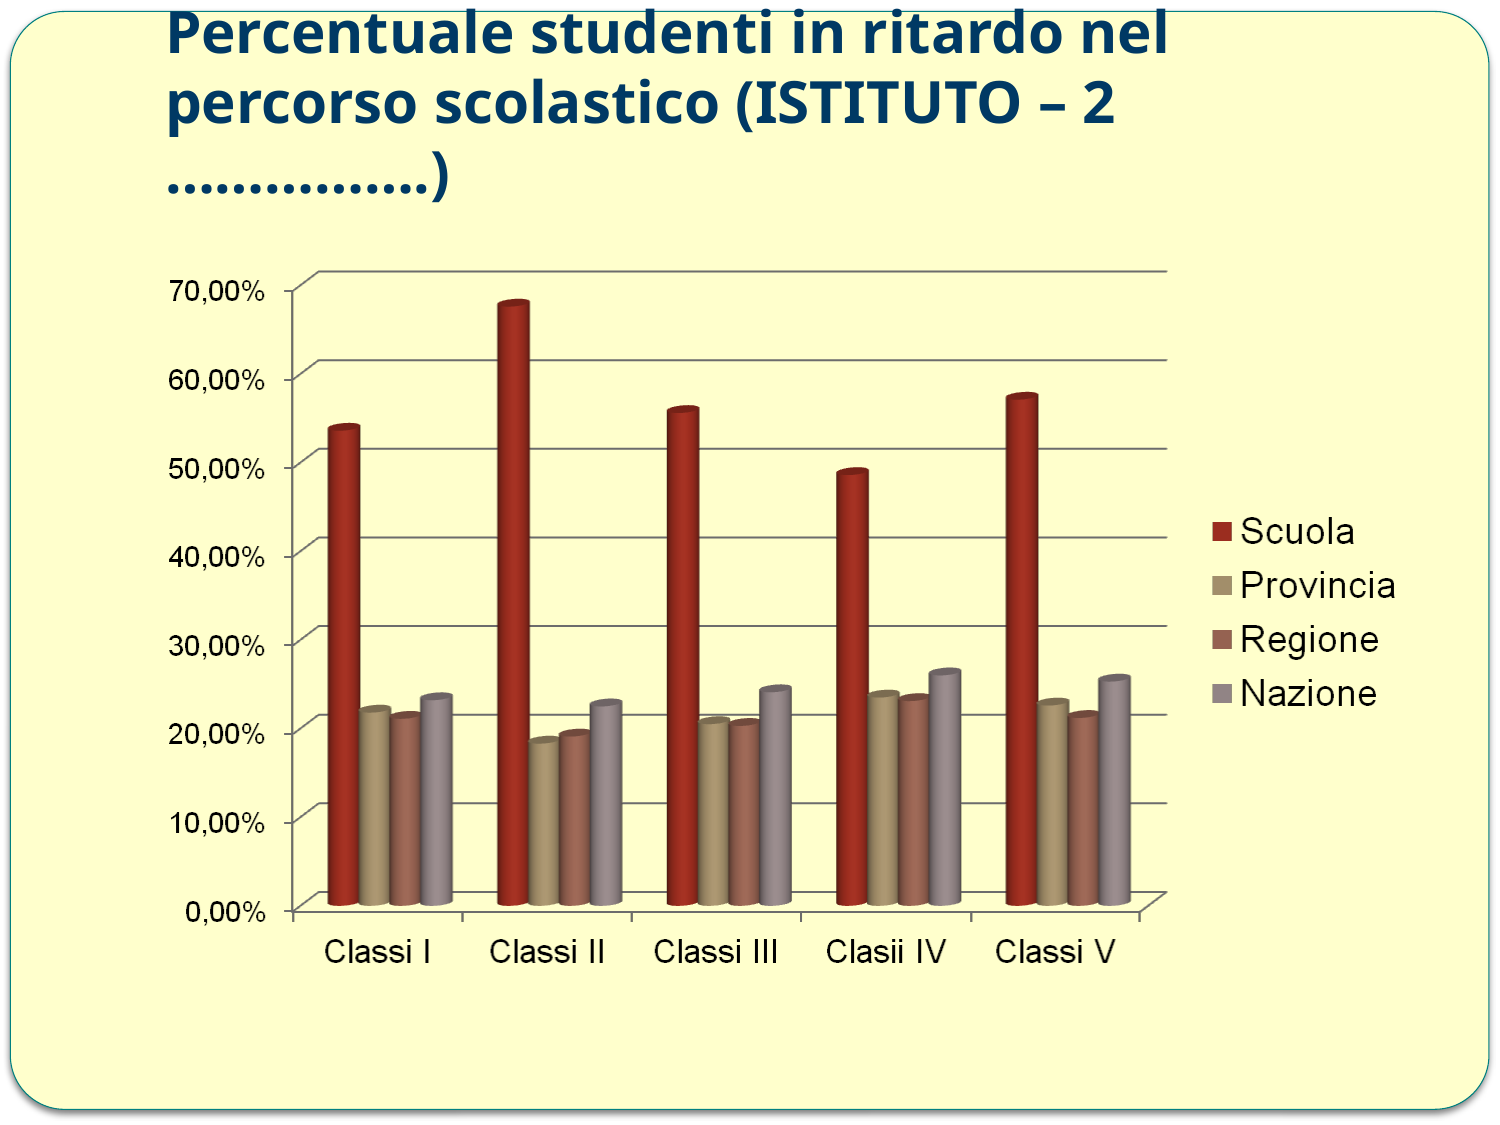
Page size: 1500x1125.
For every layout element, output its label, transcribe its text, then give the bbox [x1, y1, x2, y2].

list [141, 228, 1434, 996]
title Percentuale studenti in ritardo nel percorso scolastico (ISTITUTO – 2 …………….) [149, 44, 1426, 221]
